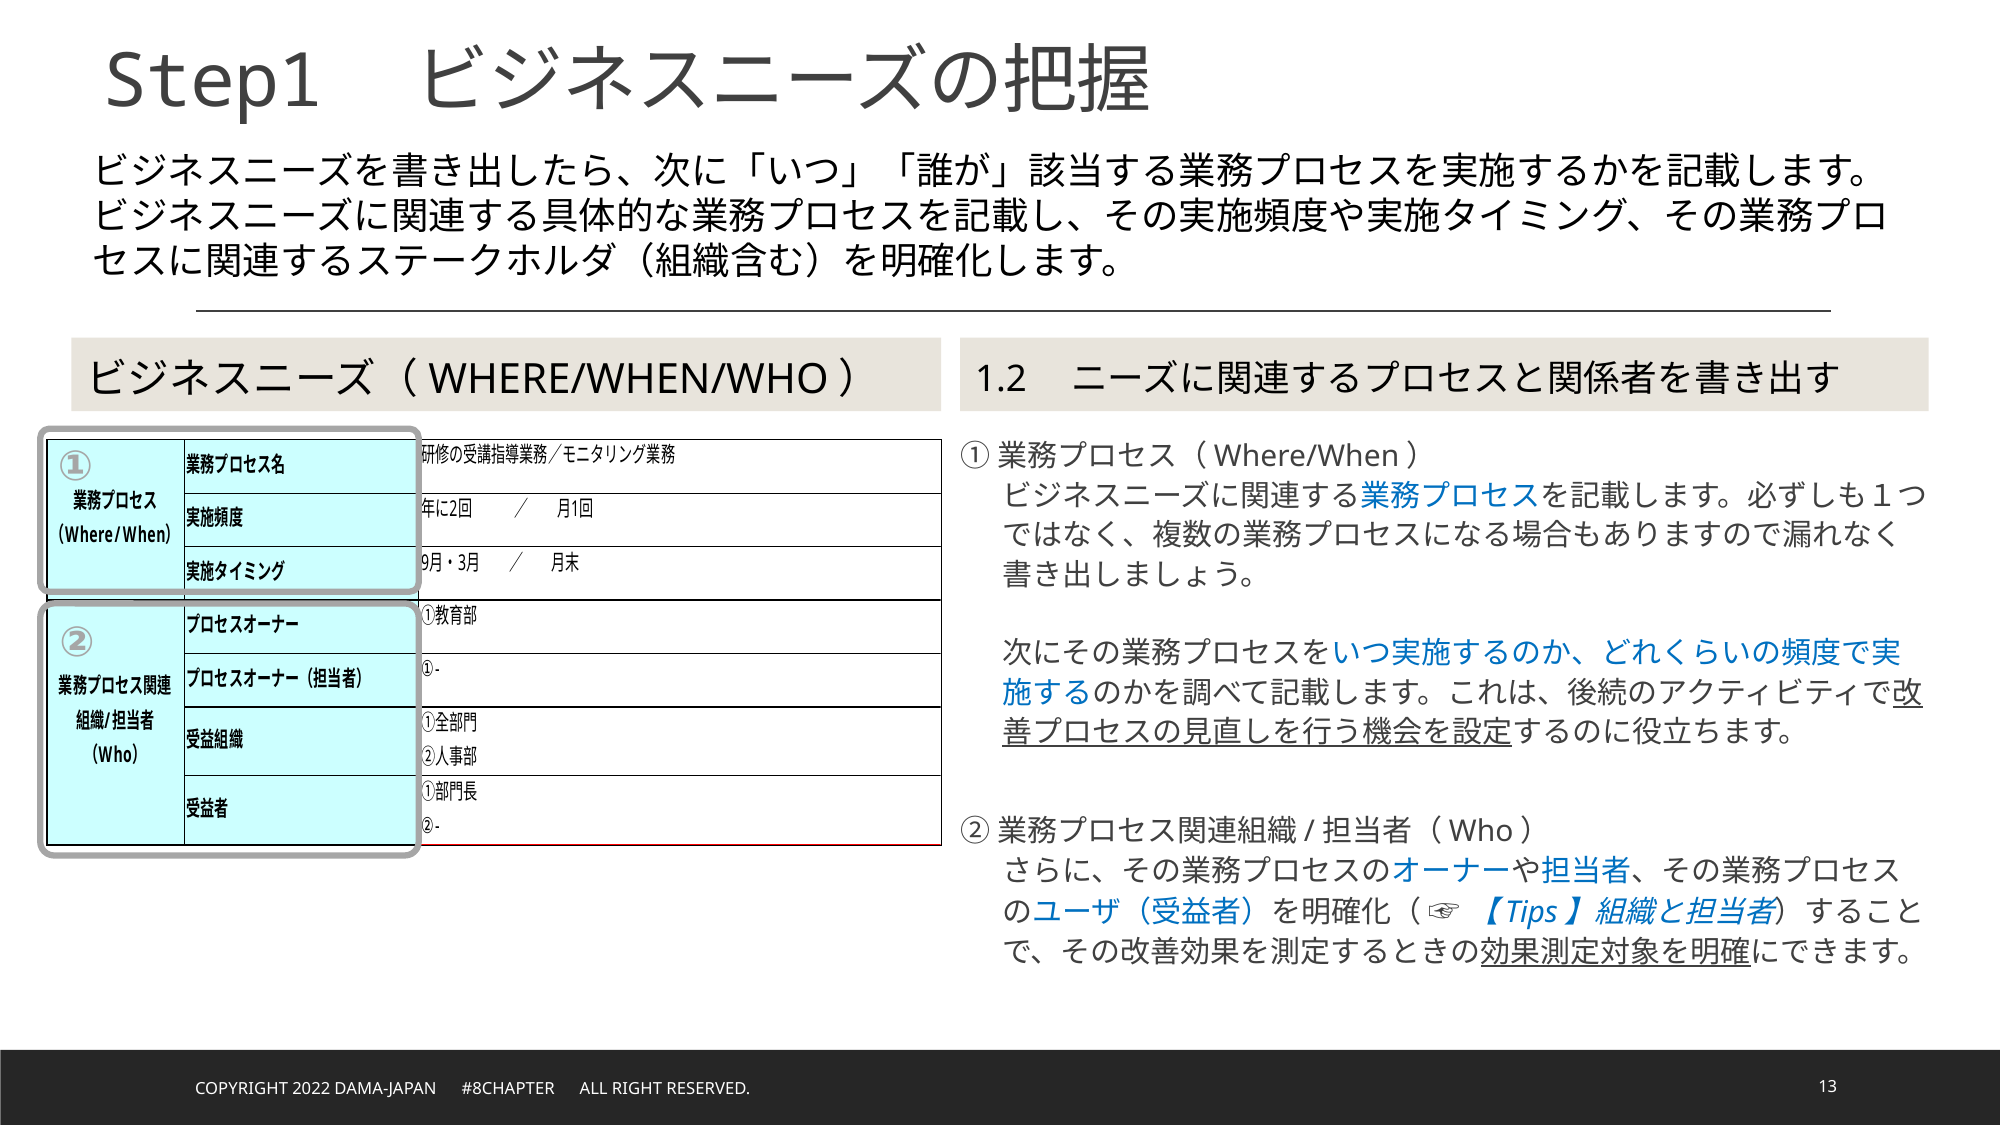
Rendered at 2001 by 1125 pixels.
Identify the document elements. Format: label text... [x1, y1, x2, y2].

list ①業務プロセス（Where/When） ビジネスニーズに関連する業務プロセスを記載します。必ずしも１つではなく、複数の業務プロセスになる場合もありますので漏れなく書き出しましょう。 次にその業務プロセスをいつ実施するのか、どれくらいの頻度で実施するのかを調べて記載します。これは、後続のアクティビティで改善プロセスの見直しを行う機会を設定するのに役立ちます。 ②業務プロセス関連組織/担当者（Who） さらに、その業務プロセスのオーナーや担当者、その業務プロセスのユーザ（受益者）を明確化（ ☞ 【Tips】組織と担当者）することで、その改善効果を測定するときの効果測定対象を明確にできます。 [960, 425, 1929, 1032]
footer Copyright 2022 DAMA-JAPAN #8chapter All right reserved. [180, 1057, 1299, 1118]
list 1.2 ニーズに関連するプロセスと関係者を書き出す [960, 337, 1929, 412]
text_box ビジネスニーズを書き出したら、次に「いつ」「誰が」該当する業務プロセスを実施するかを記載します。 ビジネスニーズに関連する具体的な業務プロセスを記載し、その実施頻度や実施タイミング、その業務プロセスに関連するステークホルダ（組織含む）を明確化します。 [78, 139, 1922, 290]
slide_number 13 [1803, 1057, 1932, 1118]
text_box ② [40, 609, 409, 856]
title Step1 ビジネスニーズの把握 [87, 47, 1830, 130]
list ビジネスニーズ（WhERE/WhEN/WHO） [71, 337, 942, 412]
text_box ① [40, 428, 418, 589]
picture [46, 438, 942, 846]
